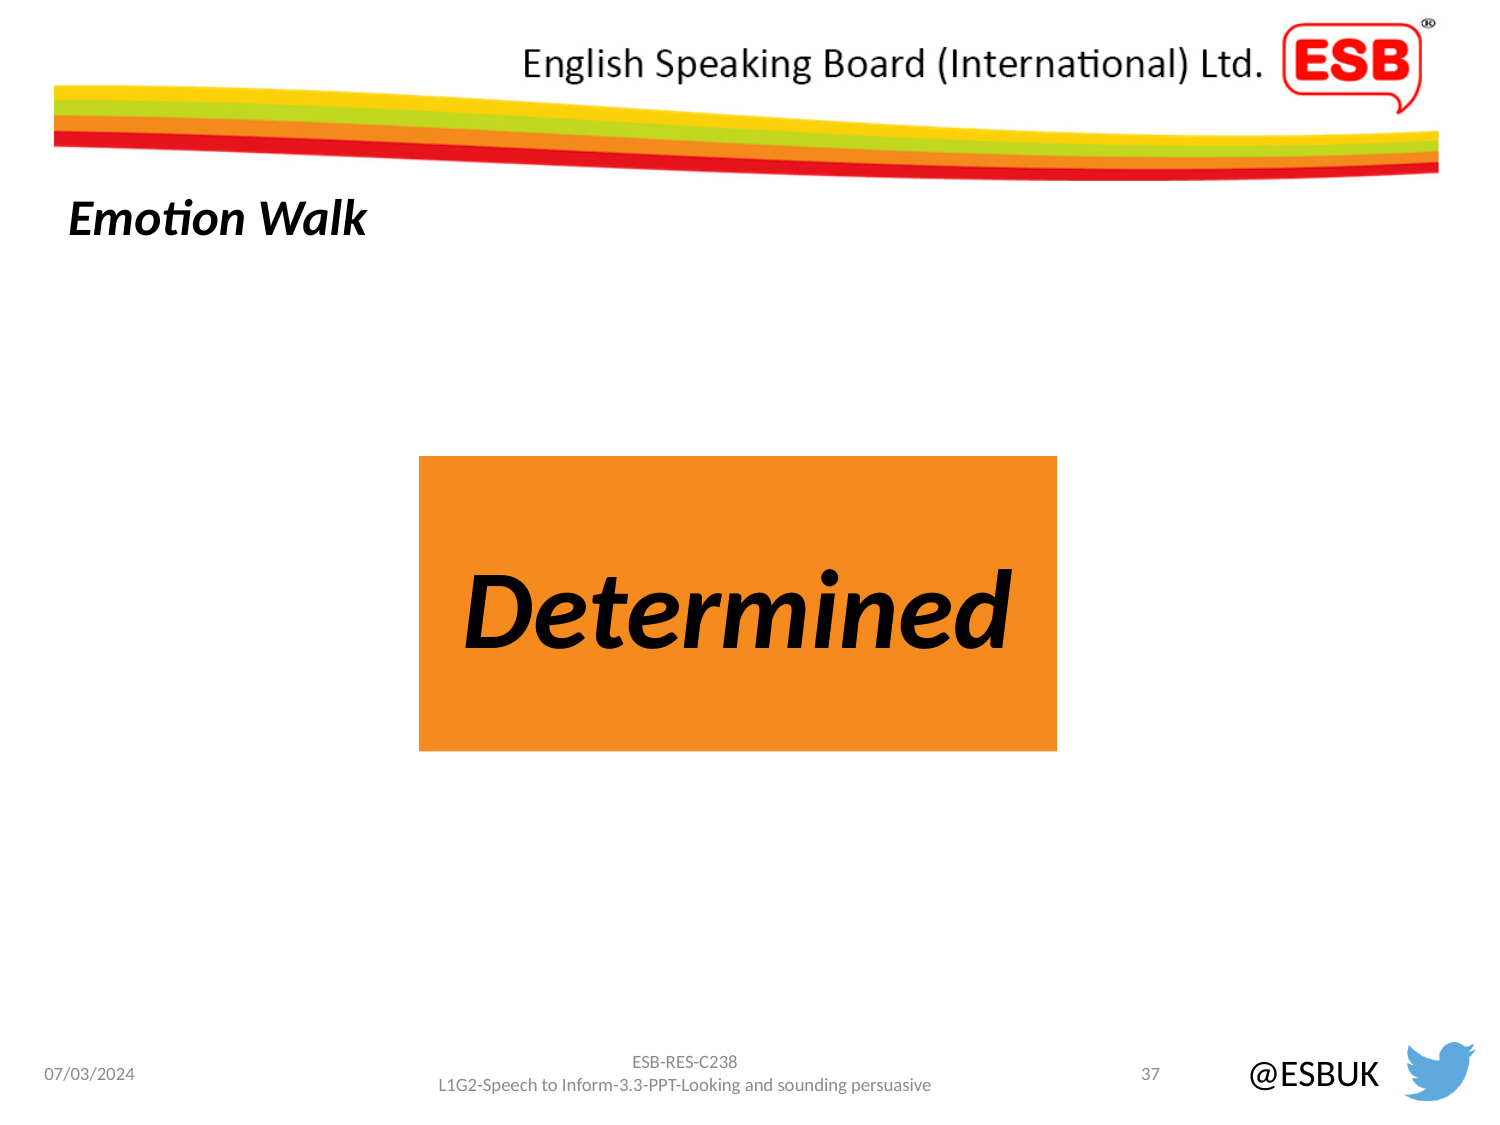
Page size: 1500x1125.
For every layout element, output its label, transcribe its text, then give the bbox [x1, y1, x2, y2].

footer ESB-RES-C238 L1G2-Speech to Inform-3.3-PPT-Looking and sounding persuasive [395, 1042, 930, 1103]
title Emotion Walk [53, 183, 1347, 255]
slide_number 37 [930, 1042, 1176, 1103]
text_box Determined [418, 455, 1058, 753]
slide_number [29, 1042, 367, 1103]
picture [1404, 1042, 1476, 1101]
picture [0, 0, 1500, 189]
